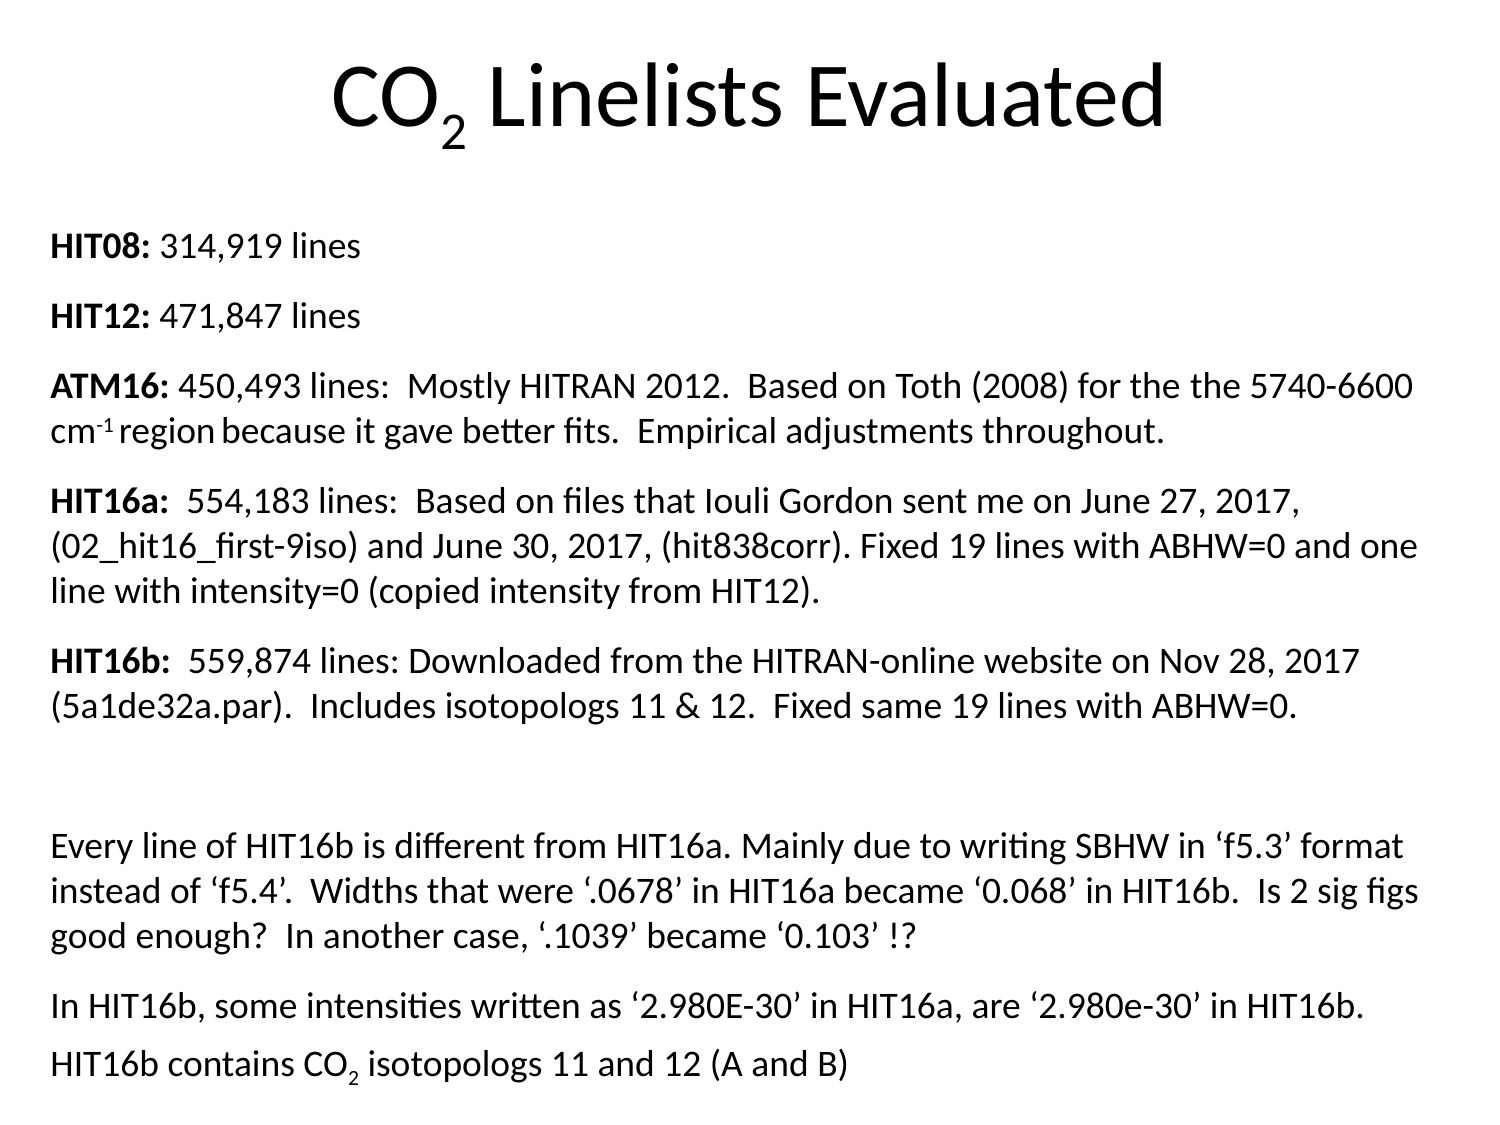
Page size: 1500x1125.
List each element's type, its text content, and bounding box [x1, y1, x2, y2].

title CO2 Linelists Evaluated [112, 5, 1388, 189]
text_box HIT08: 314,919 lines HIT12: 471,847 lines ATM16: 450,493 lines: Mostly HITRAN 2012. Based on Toth (2008) for the the 5740-6600 cm-1 region because it gave better fits. Empirical adjustments throughout. HIT16a: 554,183 lines: Based on files that Iouli Gordon sent me on June 27, 2017, (02_hit16_first-9iso) and June 30, 2017, (hit838corr). Fixed 19 lines with ABHW=0 and one line with intensity=0 (copied intensity from HIT12). HIT16b: 559,874 lines: Downloaded from the HITRAN-online website on Nov 28, 2017 (5a1de32a.par). Includes isotopologs 11 & 12. Fixed same 19 lines with ABHW=0. Every line of HIT16b is different from HIT16a. Mainly due to writing SBHW in ‘f5.3’ format instead of ‘f5.4’. Widths that were ‘.0678’ in HIT16a became ‘0.068’ in HIT16b. Is 2 sig figs good enough? In another case, ‘.1039’ became ‘0.103’ !? In HIT16b, some intensities written as ‘2.980E-30’ in HIT16a, are ‘2.980e-30’ in HIT16b. HIT16b contains CO2 isotopologs 11 and 12 (A and B) [35, 214, 1477, 1098]
